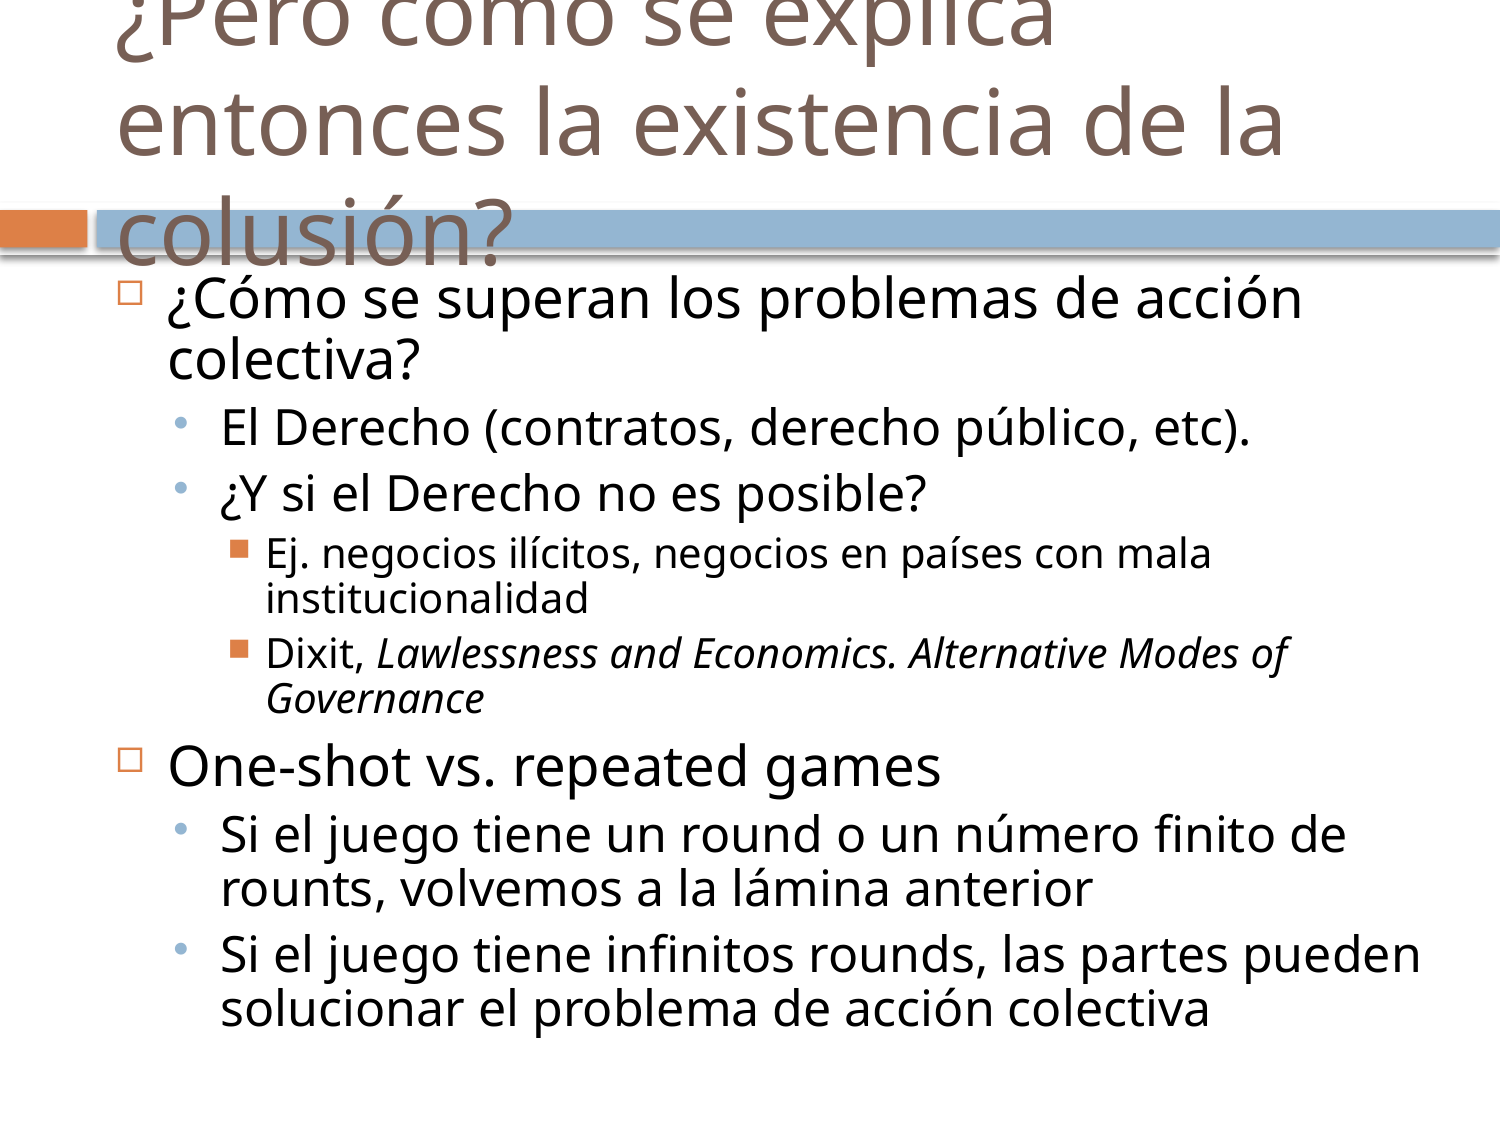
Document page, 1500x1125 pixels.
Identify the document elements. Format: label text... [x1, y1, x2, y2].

list ¿Cómo se superan los problemas de acción colectiva? El Derecho (contratos, derecho público, etc). ¿Y si el Derecho no es posible? Ej. negocios ilícitos, negocios en países con mala institucionalidad Dixit, Lawlessness and Economics. Alternative Modes of Governance One-shot vs. repeated games Si el juego tiene un round o un número finito de rounts, volvemos a la lámina anterior Si el juego tiene infinitos rounds, las partes pueden solucionar el problema de acción colectiva [100, 262, 1438, 1000]
title ¿Pero cómo se explica entonces la existencia de la colusión? [100, 37, 1438, 200]
